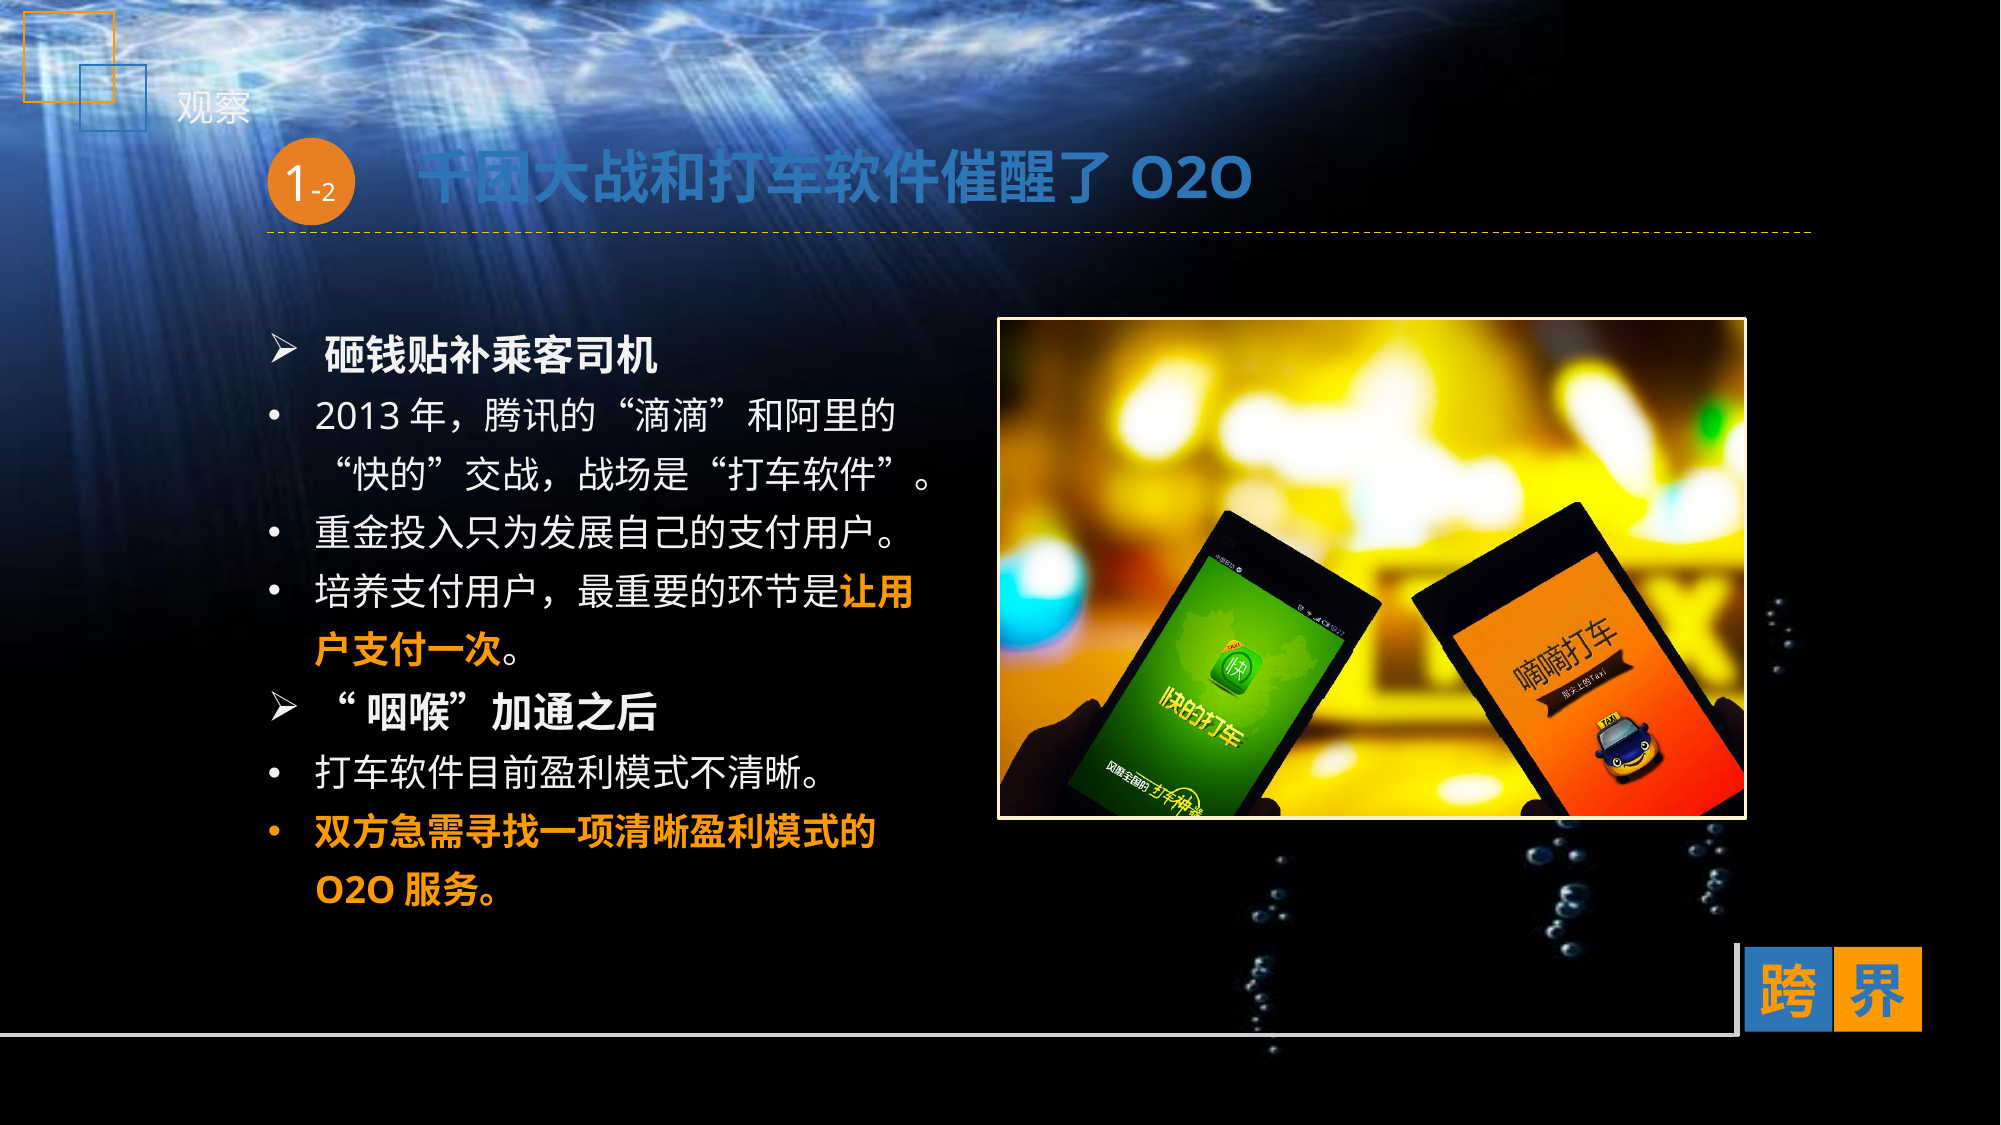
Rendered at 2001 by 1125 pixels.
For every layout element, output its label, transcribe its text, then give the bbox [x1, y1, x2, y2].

text_box [351, 163, 356, 201]
text_box 千团大战和打车软件催醒了O2O [401, 133, 1814, 218]
text_box 1-2 [267, 143, 351, 219]
text_box 观察 [161, 76, 267, 137]
text_box [288, 219, 335, 226]
picture [0, 0, 2001, 1125]
text_box 砸钱贴补乘客司机 2013年，腾讯的“滴滴”和阿里的“快的”交战，战场是“打车软件”。 重金投入只为发展自己的支付用户。 培养支付用户，最重要的环节是让用户支付一次。 “咽喉”加通之后 打车软件目前盈利模式不清晰。 双方急需寻找一项清晰盈利模式的O2O服务。 [253, 306, 952, 919]
text_box [290, 137, 332, 143]
